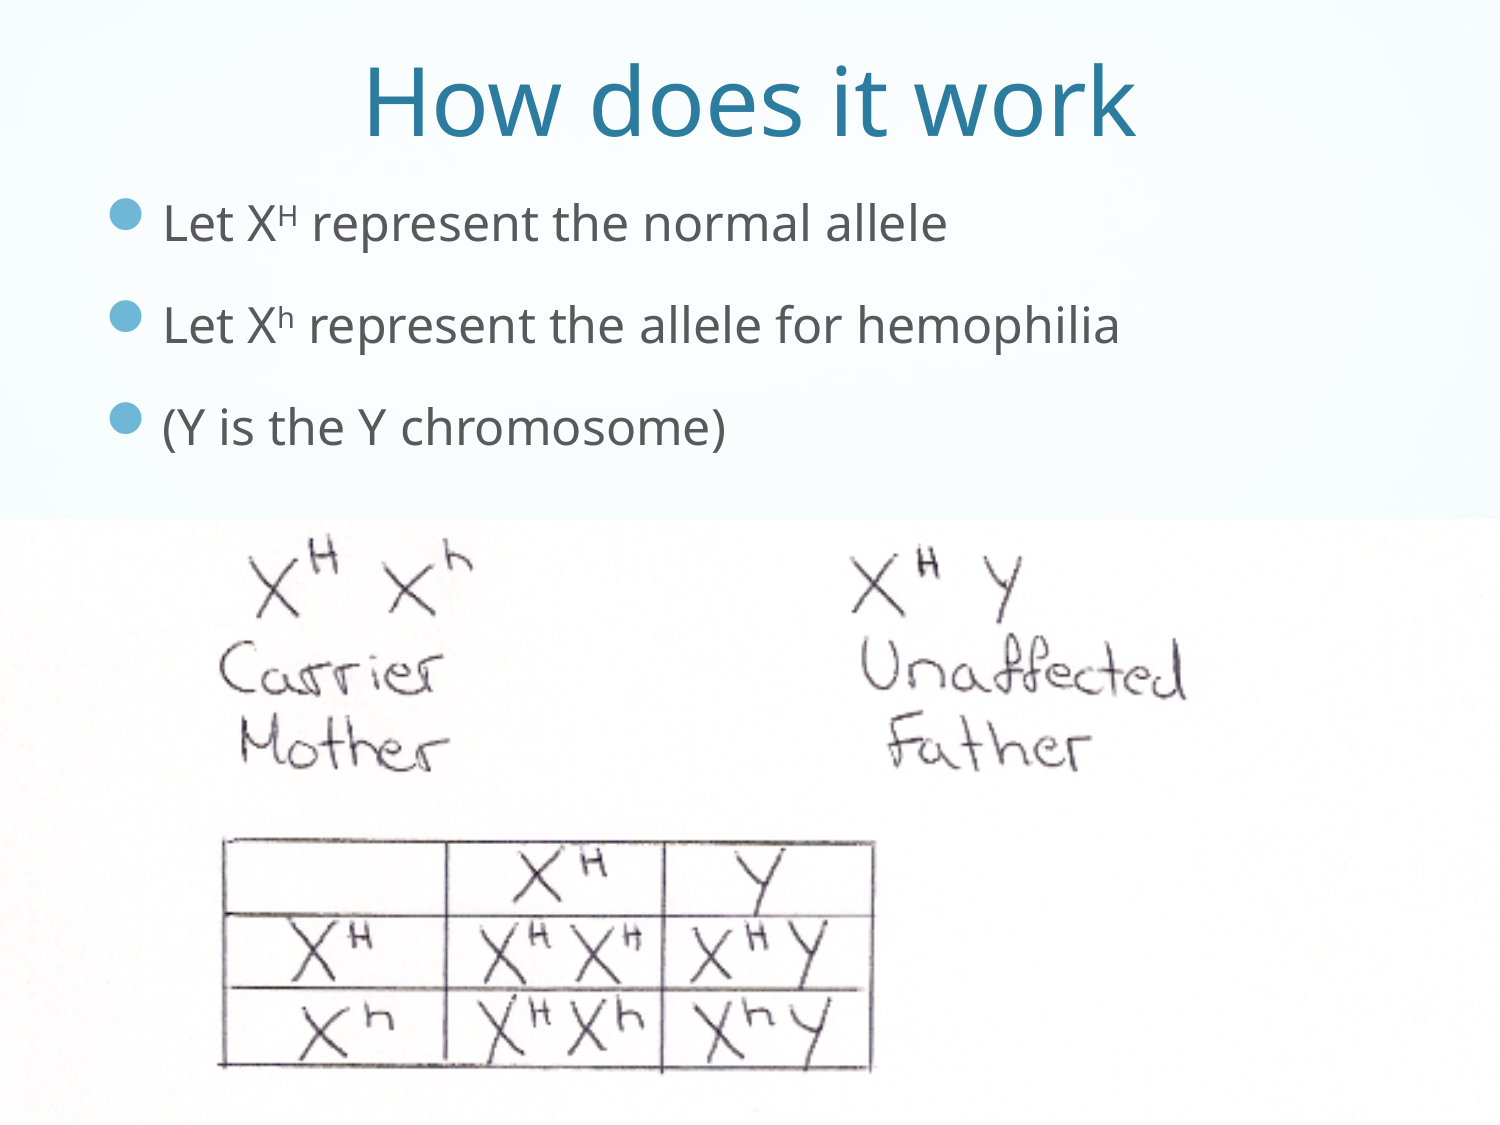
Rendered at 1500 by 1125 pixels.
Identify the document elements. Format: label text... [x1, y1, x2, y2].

picture [0, 518, 1500, 1125]
list Let XH represent the normal allele Let Xh represent the allele for hemophilia (Y is the Y chromosome) [90, 184, 1410, 515]
title How does it work [90, 15, 1410, 164]
